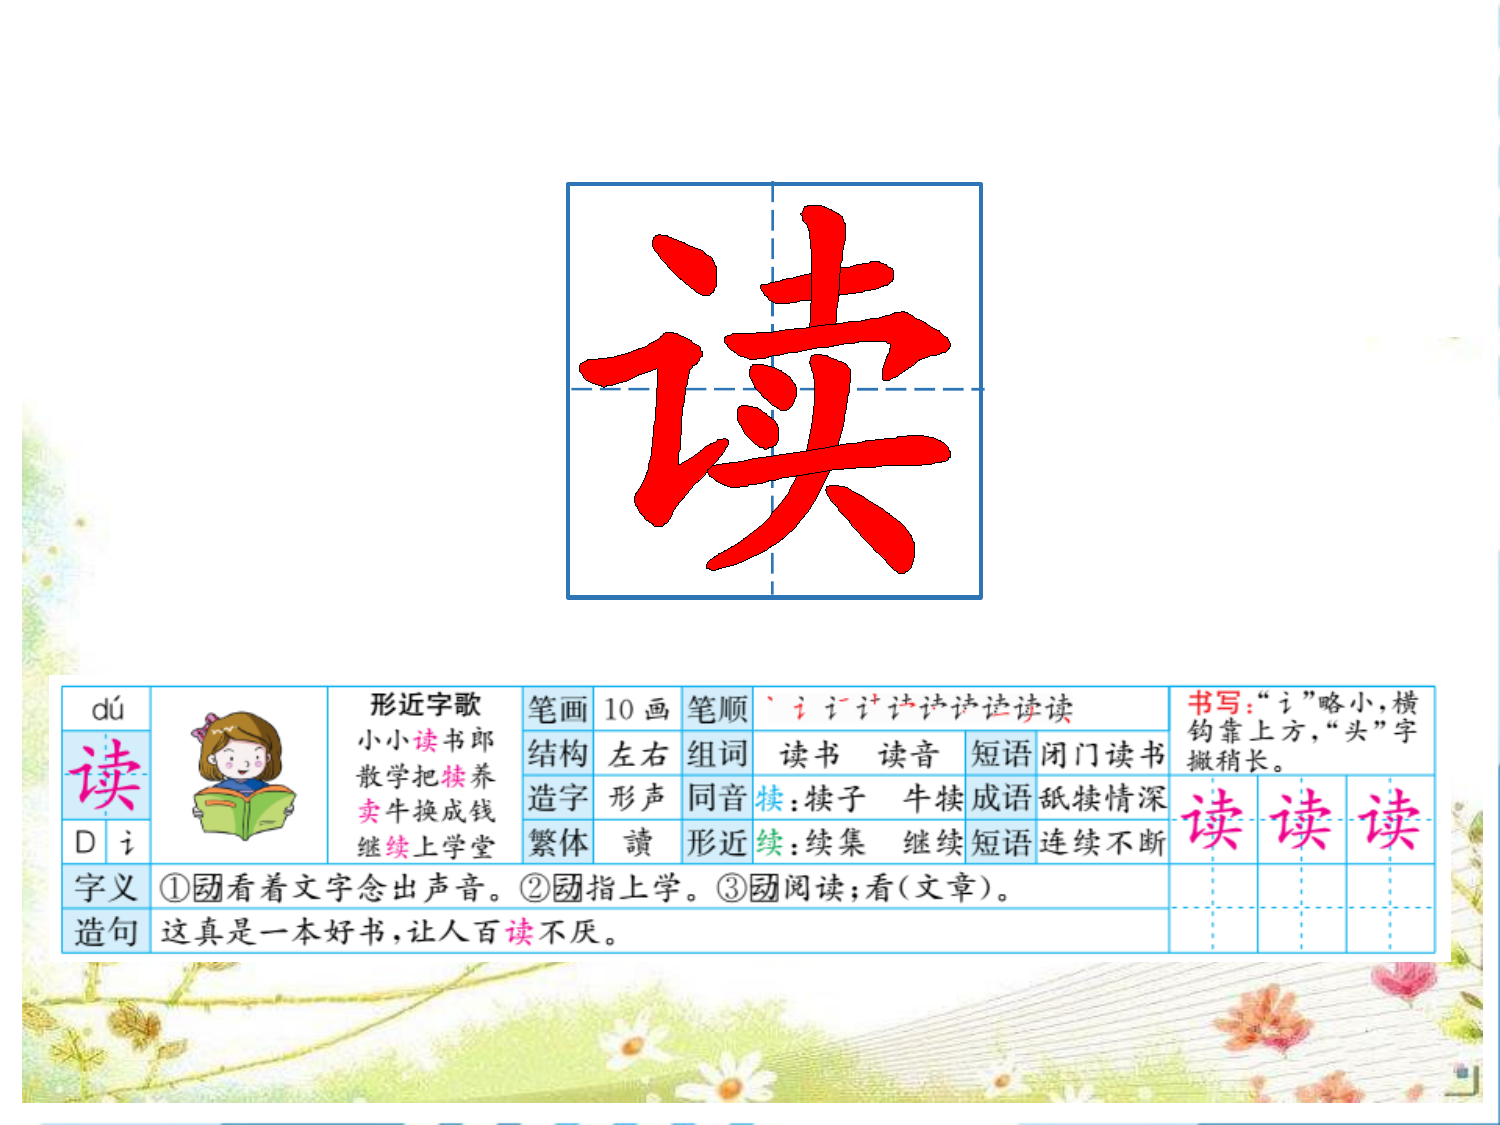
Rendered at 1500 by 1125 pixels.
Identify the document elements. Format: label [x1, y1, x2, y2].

picture [0, 0, 1500, 1125]
text_box [567, 181, 985, 598]
